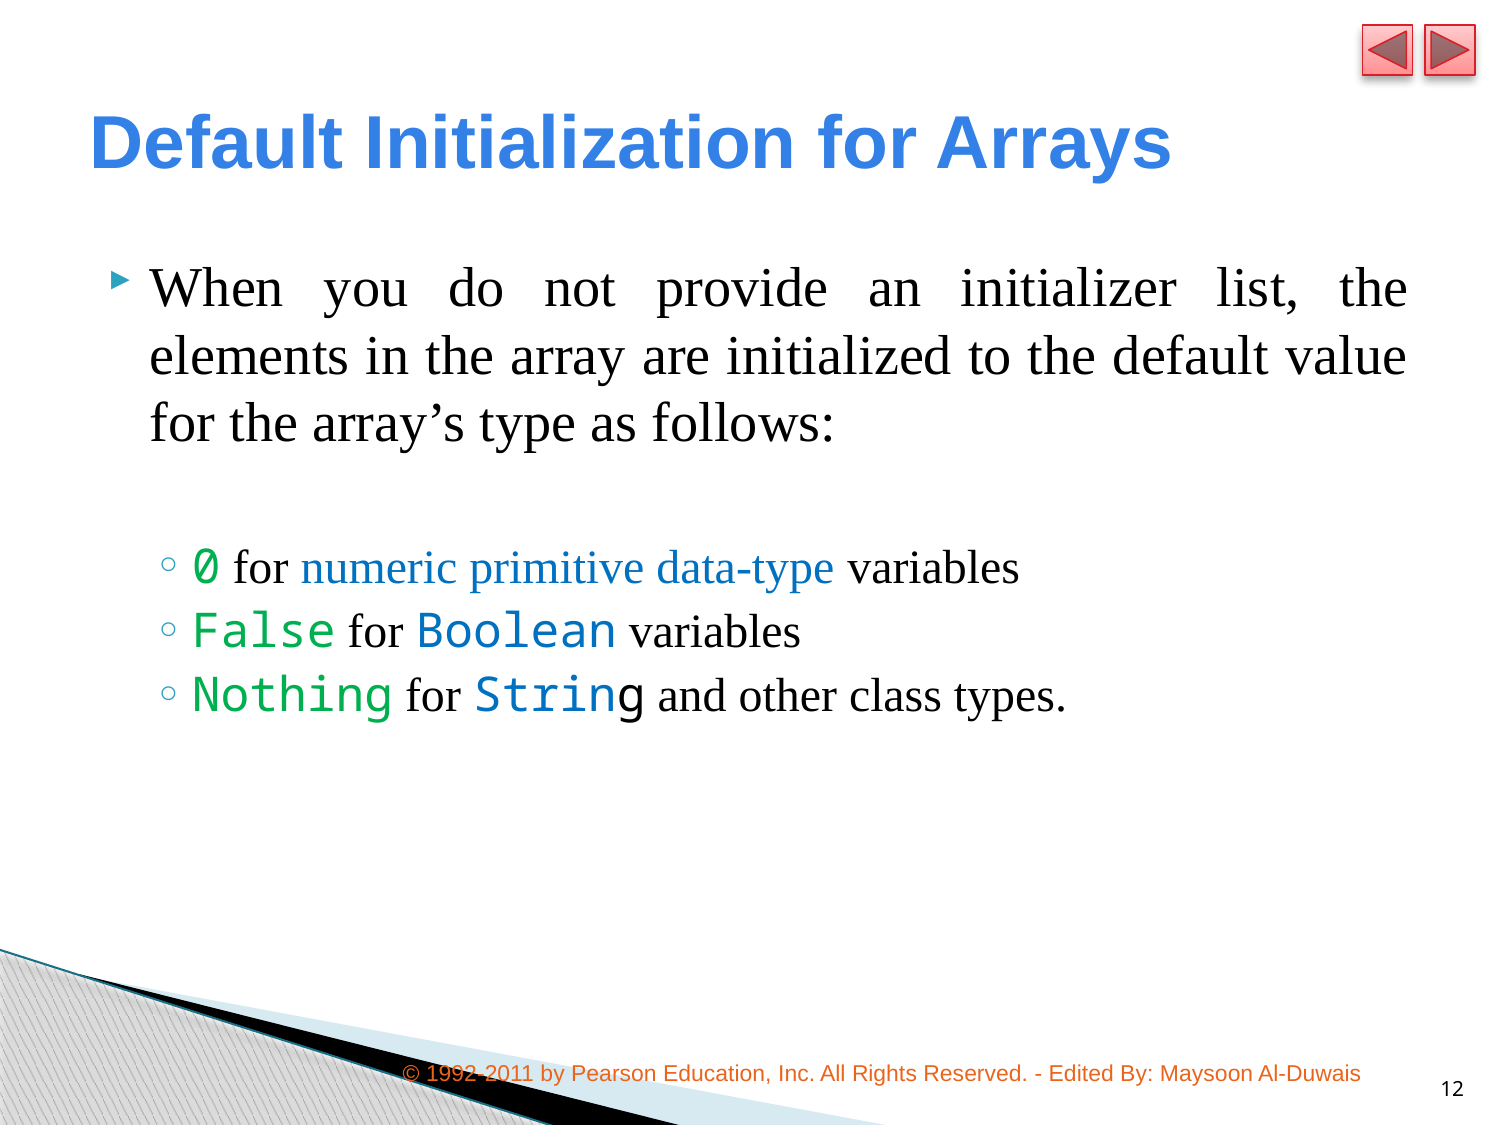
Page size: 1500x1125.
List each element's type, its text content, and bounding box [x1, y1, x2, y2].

list When you do not provide an initializer list, the elements in the array are initialized to the default value for the array’s type as follows: 0 for numeric primitive data-type variables False for Boolean variables Nothing for String and other class types. [74, 242, 1426, 986]
footer © 1992-2011 by Pearson Education, Inc. All Rights Reserved. - Edited By: Maysoon Al-Duwais [387, 1051, 1418, 1112]
title Default Initialization for Arrays [75, 45, 1425, 233]
slide_number 12 [1418, 1051, 1479, 1112]
